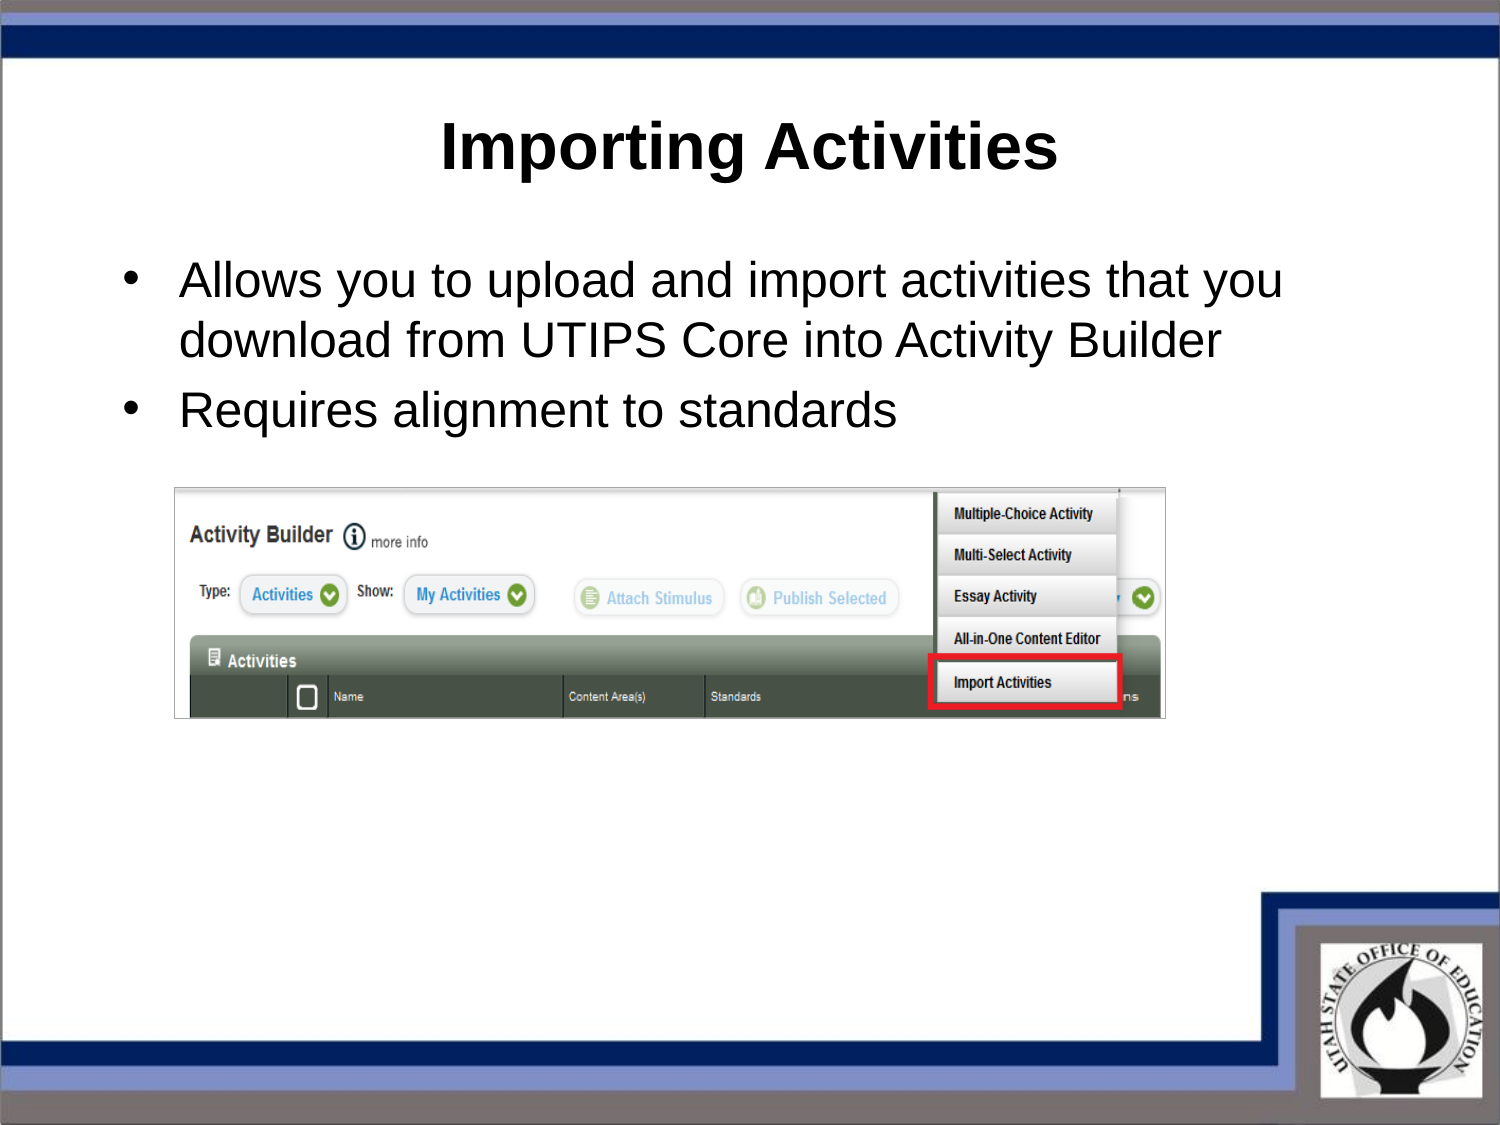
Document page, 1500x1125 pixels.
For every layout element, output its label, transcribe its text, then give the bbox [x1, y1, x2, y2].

title Importing Activities [103, 99, 1397, 187]
list Allows you to upload and import activities that you download from UTIPS Core into Activity Builder Requires alignment to standards [107, 239, 1402, 776]
picture [0, 0, 1500, 1125]
